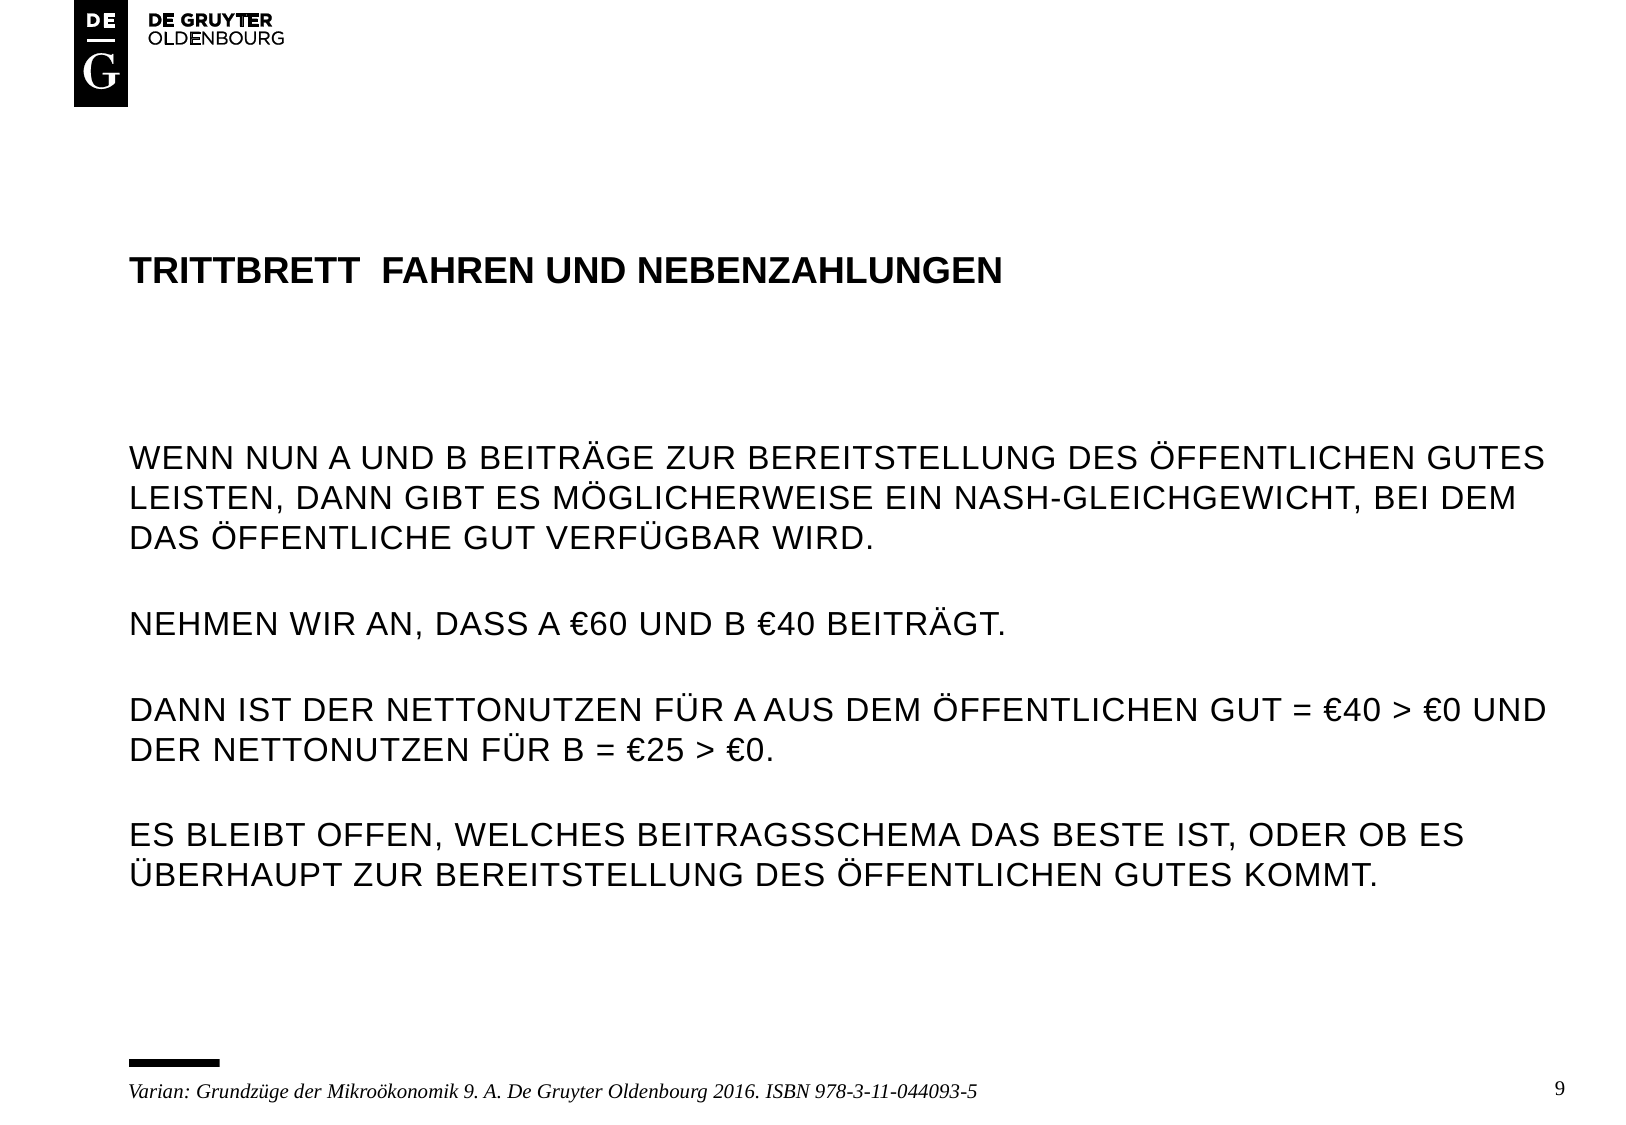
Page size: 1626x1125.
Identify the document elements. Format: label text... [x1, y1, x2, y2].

list Wenn nun a und b beiträge zur bereitstellung des öffentlichen gutes leisten, dann gibt es möglicherweise ein nash-gleichgewicht, bei dem das öffentliche gut verfügbar wird. Nehmen wir an, dass A €60 und B €40 beiträgt. Dann ist der nettonutzen für A aus dem öffentlichen gut = €40 > €0 Und der nettonutzen für b = €25 > €0. ES BLEIBT OFFEN, WELCHES BEITRAGSSCHEMA DAS BESTE IST, ODER OB ES ÜBERHAUPT ZUR BEREITSTELLUNG DES ÖFFENTLICHEN GUTES KOMMT. [129, 355, 1556, 1018]
slide_number 9 [1554, 1074, 1614, 1104]
title Trittbrett fahren und nebenzahlungen [129, 245, 1556, 328]
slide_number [128, 1077, 1539, 1108]
